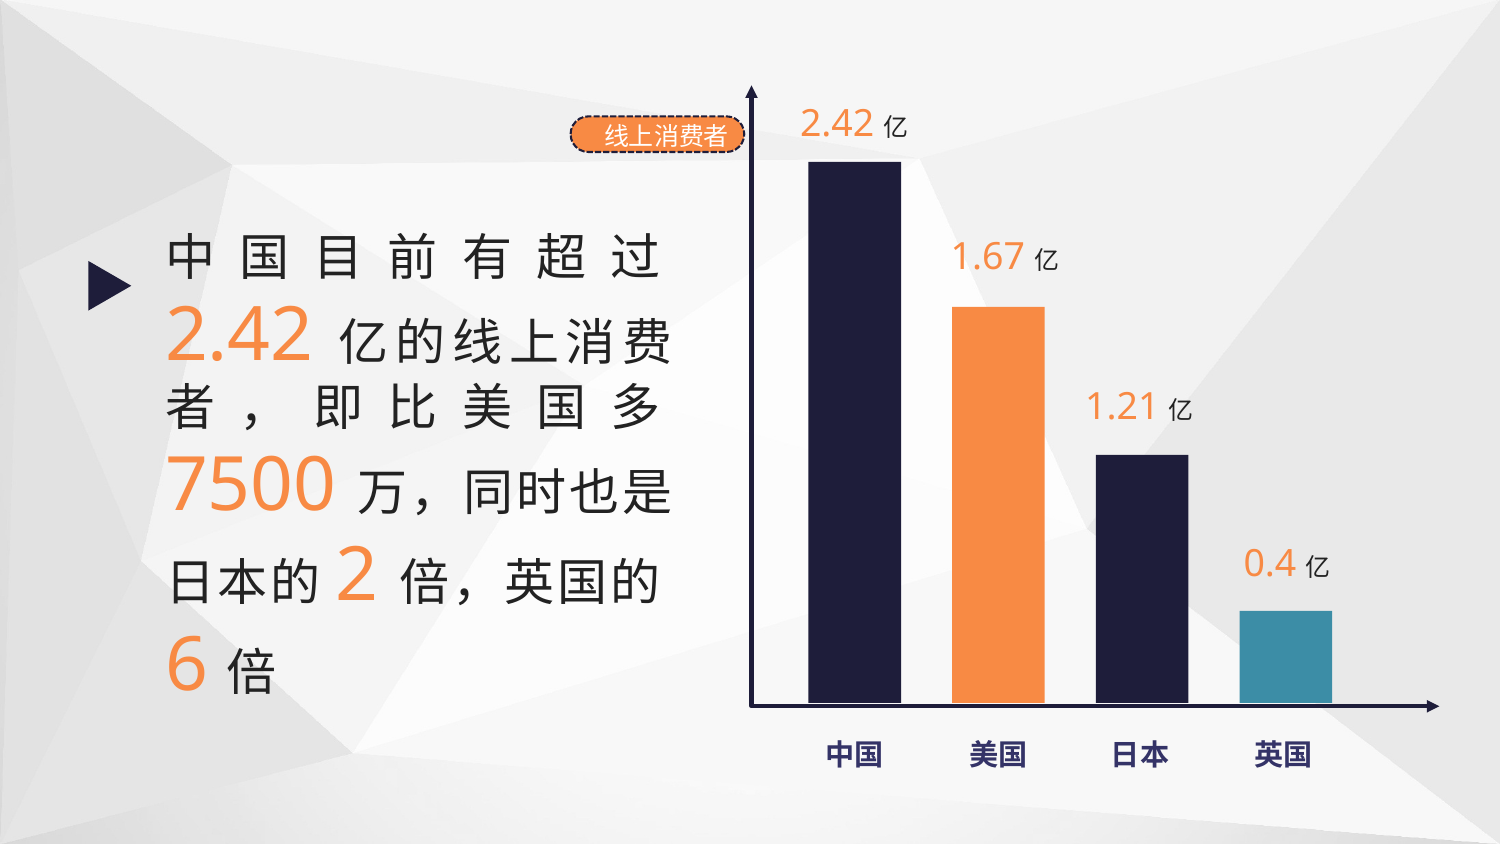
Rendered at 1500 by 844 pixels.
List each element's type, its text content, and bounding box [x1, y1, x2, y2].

text_box 中国目前有超过2.42亿的线上消费者，即比美国多7500万，同时也是日本的2倍，英国的6倍 [150, 218, 565, 713]
text_box [88, 260, 132, 311]
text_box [570, 84, 1441, 781]
picture [0, 0, 1500, 844]
